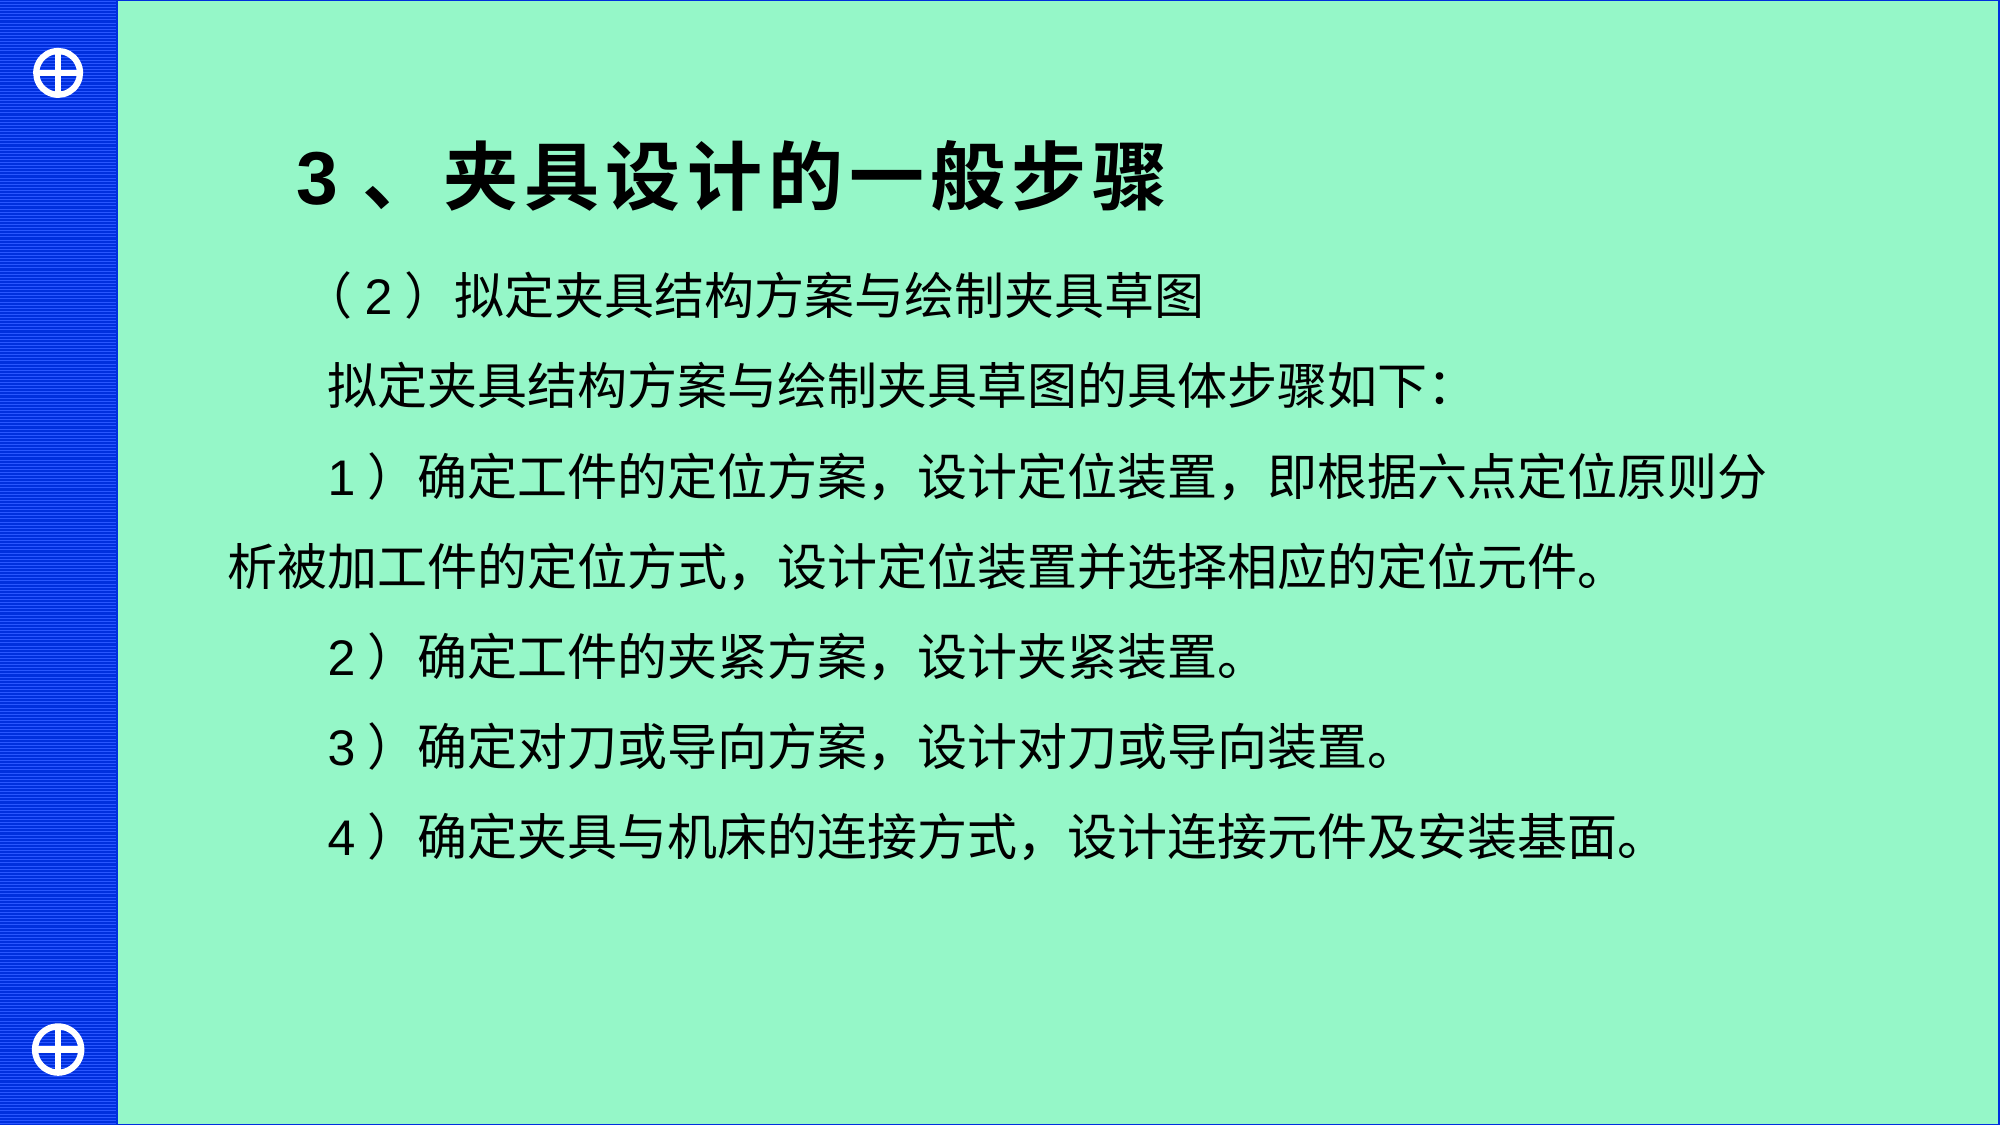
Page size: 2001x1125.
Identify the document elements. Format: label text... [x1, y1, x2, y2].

text_box 3、夹具设计的一般步骤 [173, 106, 1462, 228]
text_box （2）拟定夹具结构方案与绘制夹具草图 拟定夹具结构方案与绘制夹具草图的具体步骤如下： 1）确定工件的定位方案，设计定位装置，即根据六点定位原则分析被加工件的定位方式，设计定位装置并选择相应的定位元件。 2）确定工件的夹紧方案，设计夹紧装置。 3）确定对刀或导向方案，设计对刀或导向装置。 4）确定夹具与机床的连接方式，设计连接元件及安装基面。 [212, 227, 1824, 963]
